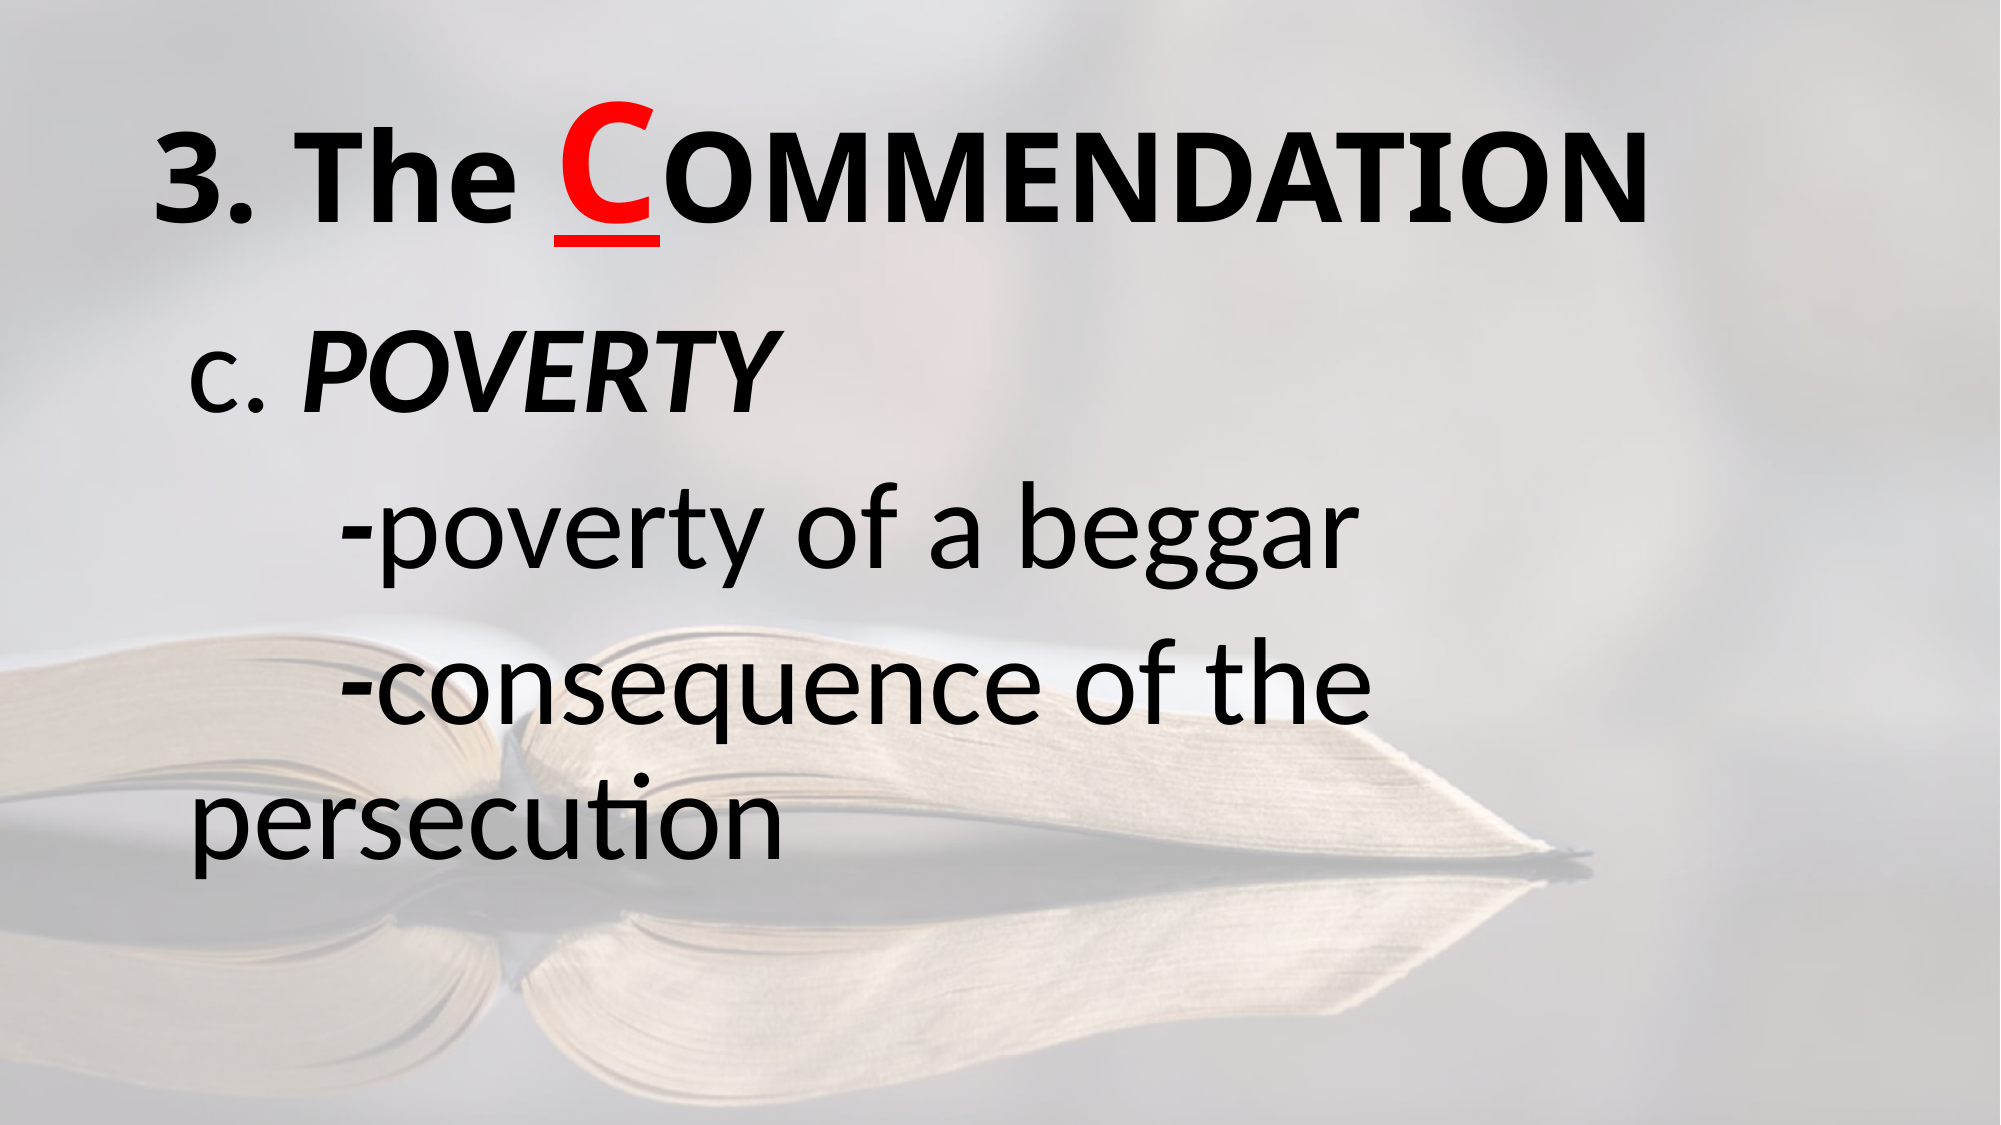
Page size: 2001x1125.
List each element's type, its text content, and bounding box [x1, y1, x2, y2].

title 3. The COMMENDATION [137, 59, 1863, 278]
list c. POVERTY -poverty of a beggar -consequence of the persecution [172, 296, 1898, 1011]
